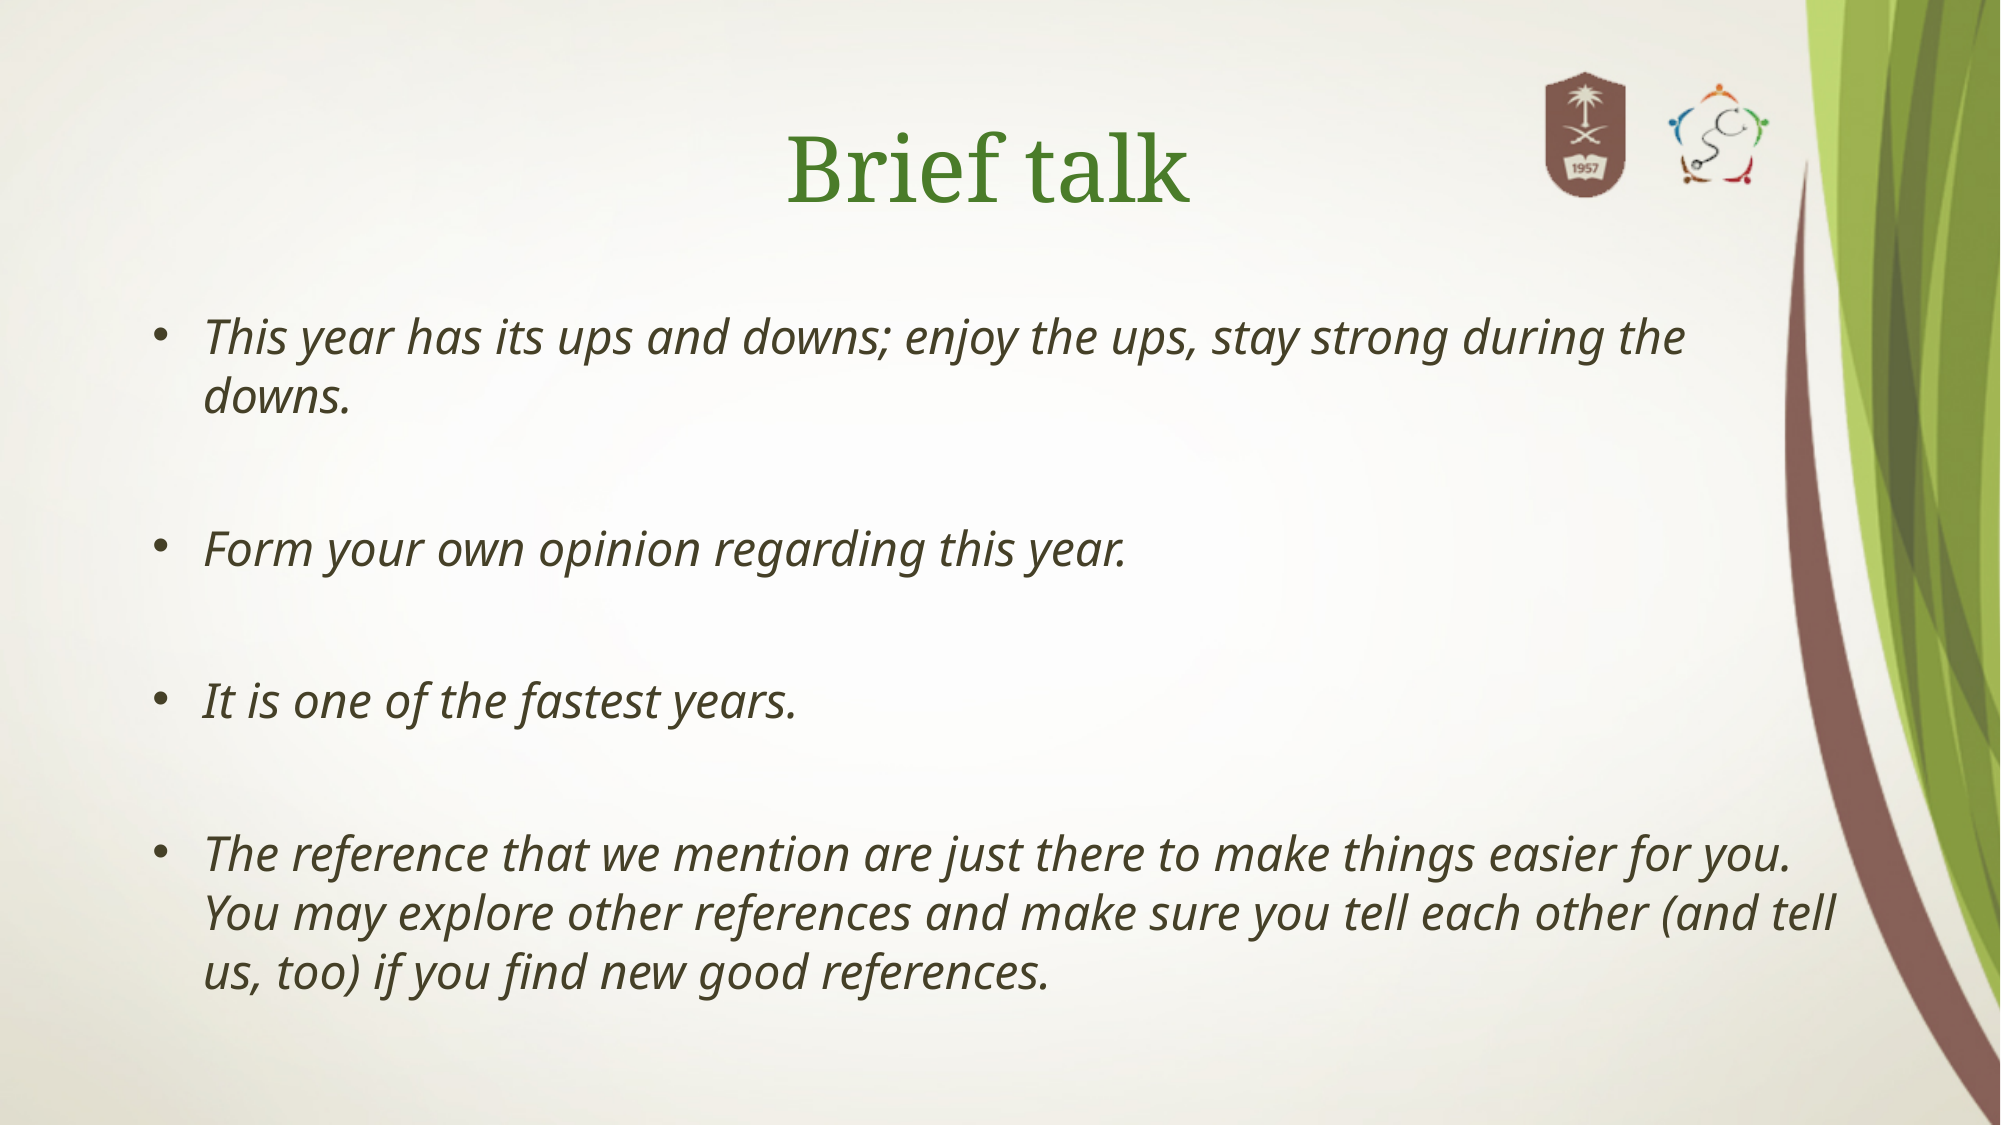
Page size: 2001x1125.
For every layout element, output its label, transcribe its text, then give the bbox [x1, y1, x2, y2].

title Brief talk [137, 59, 1863, 278]
list This year has its ups and downs; enjoy the ups, stay strong during the downs. Form your own opinion regarding this year. It is one of the fastest years. The reference that we mention are just there to make things easier for you. You may explore other references and make sure you tell each other (and tell us, too) if you find new good references. [137, 299, 1863, 1014]
picture [0, 0, 2001, 1125]
